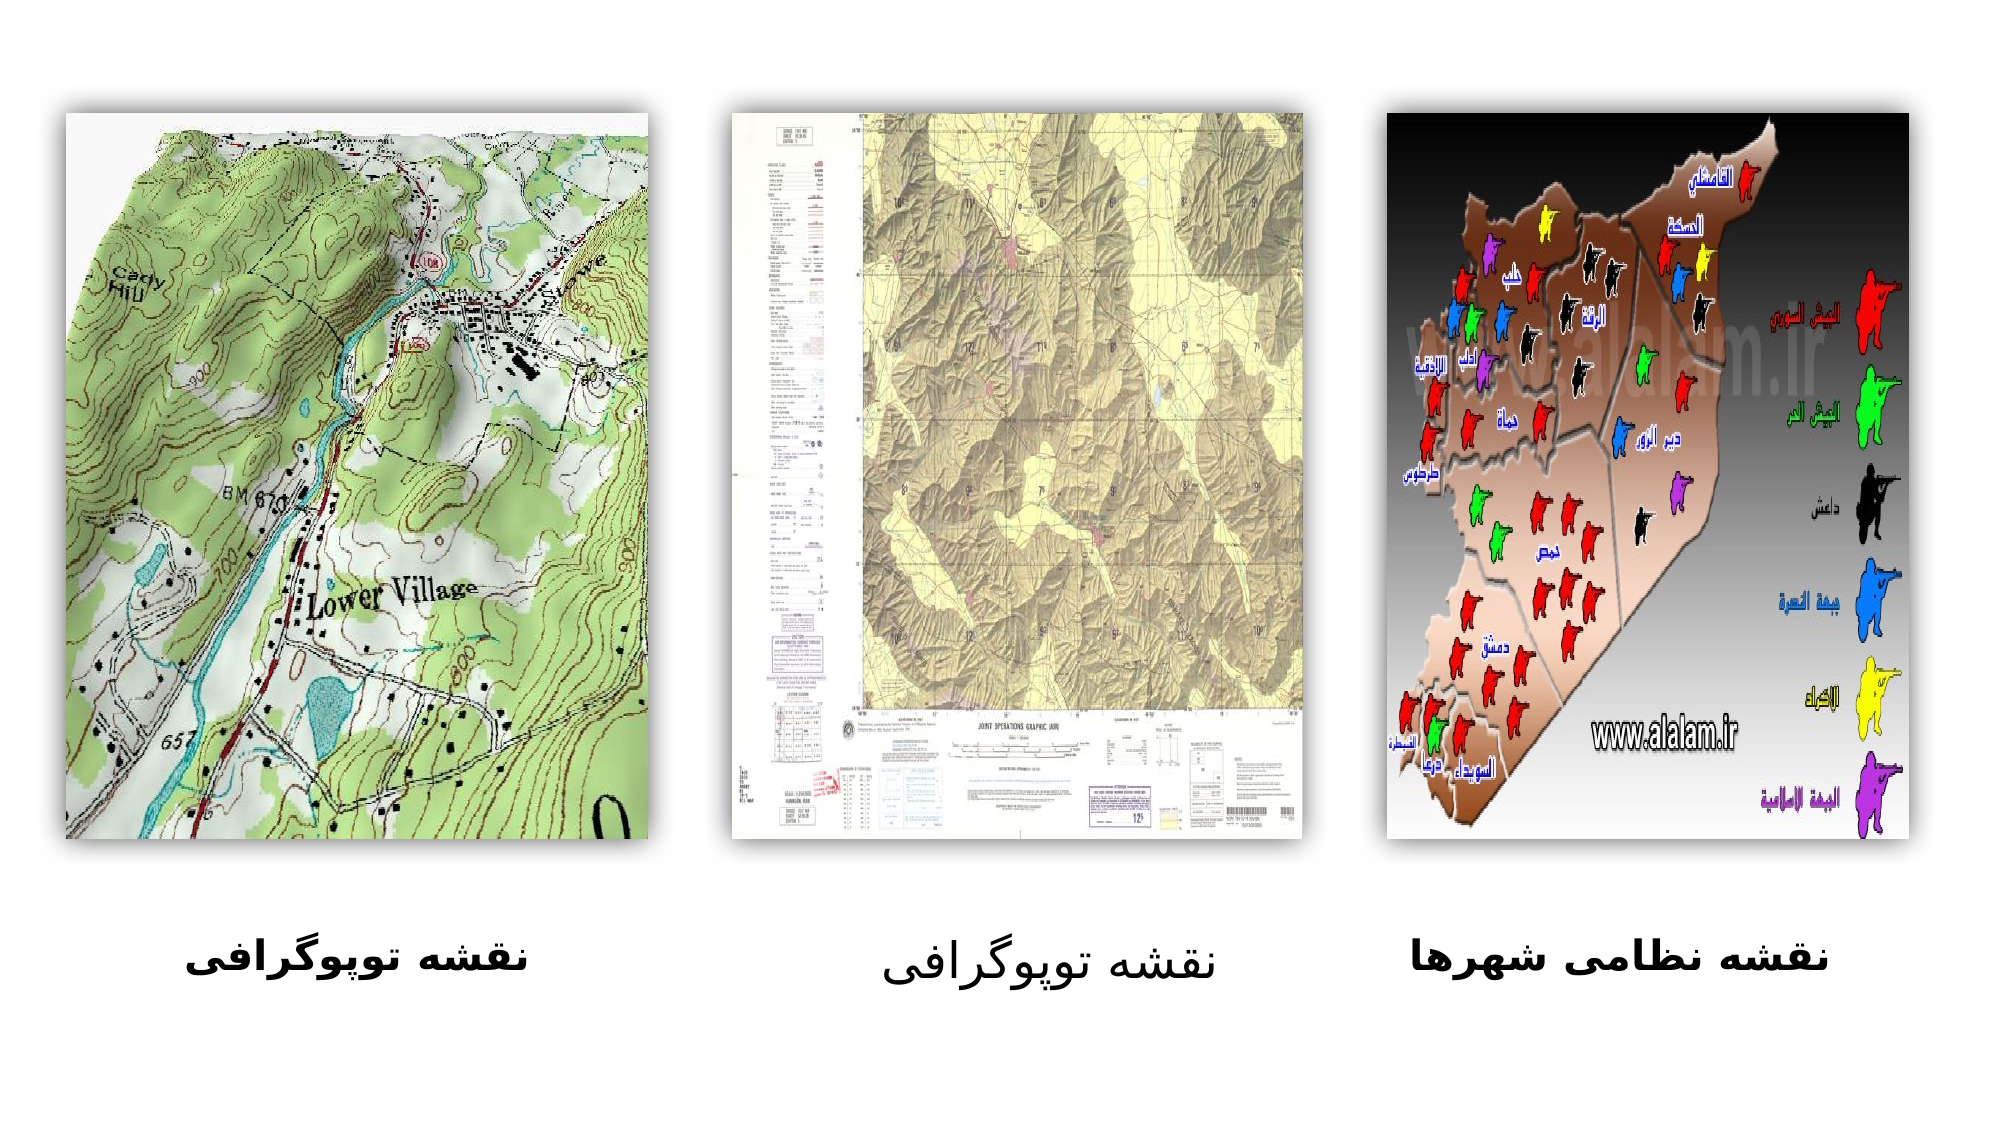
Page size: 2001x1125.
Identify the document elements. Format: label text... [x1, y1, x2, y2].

picture [66, 113, 648, 839]
text_box نقشه نظامی شهرها [1394, 920, 1847, 986]
picture [1387, 113, 1909, 839]
text_box نقشه توپوگرافی [169, 920, 546, 986]
text_box نقشه توپوگرافی [816, 920, 1284, 996]
picture [732, 113, 1303, 839]
